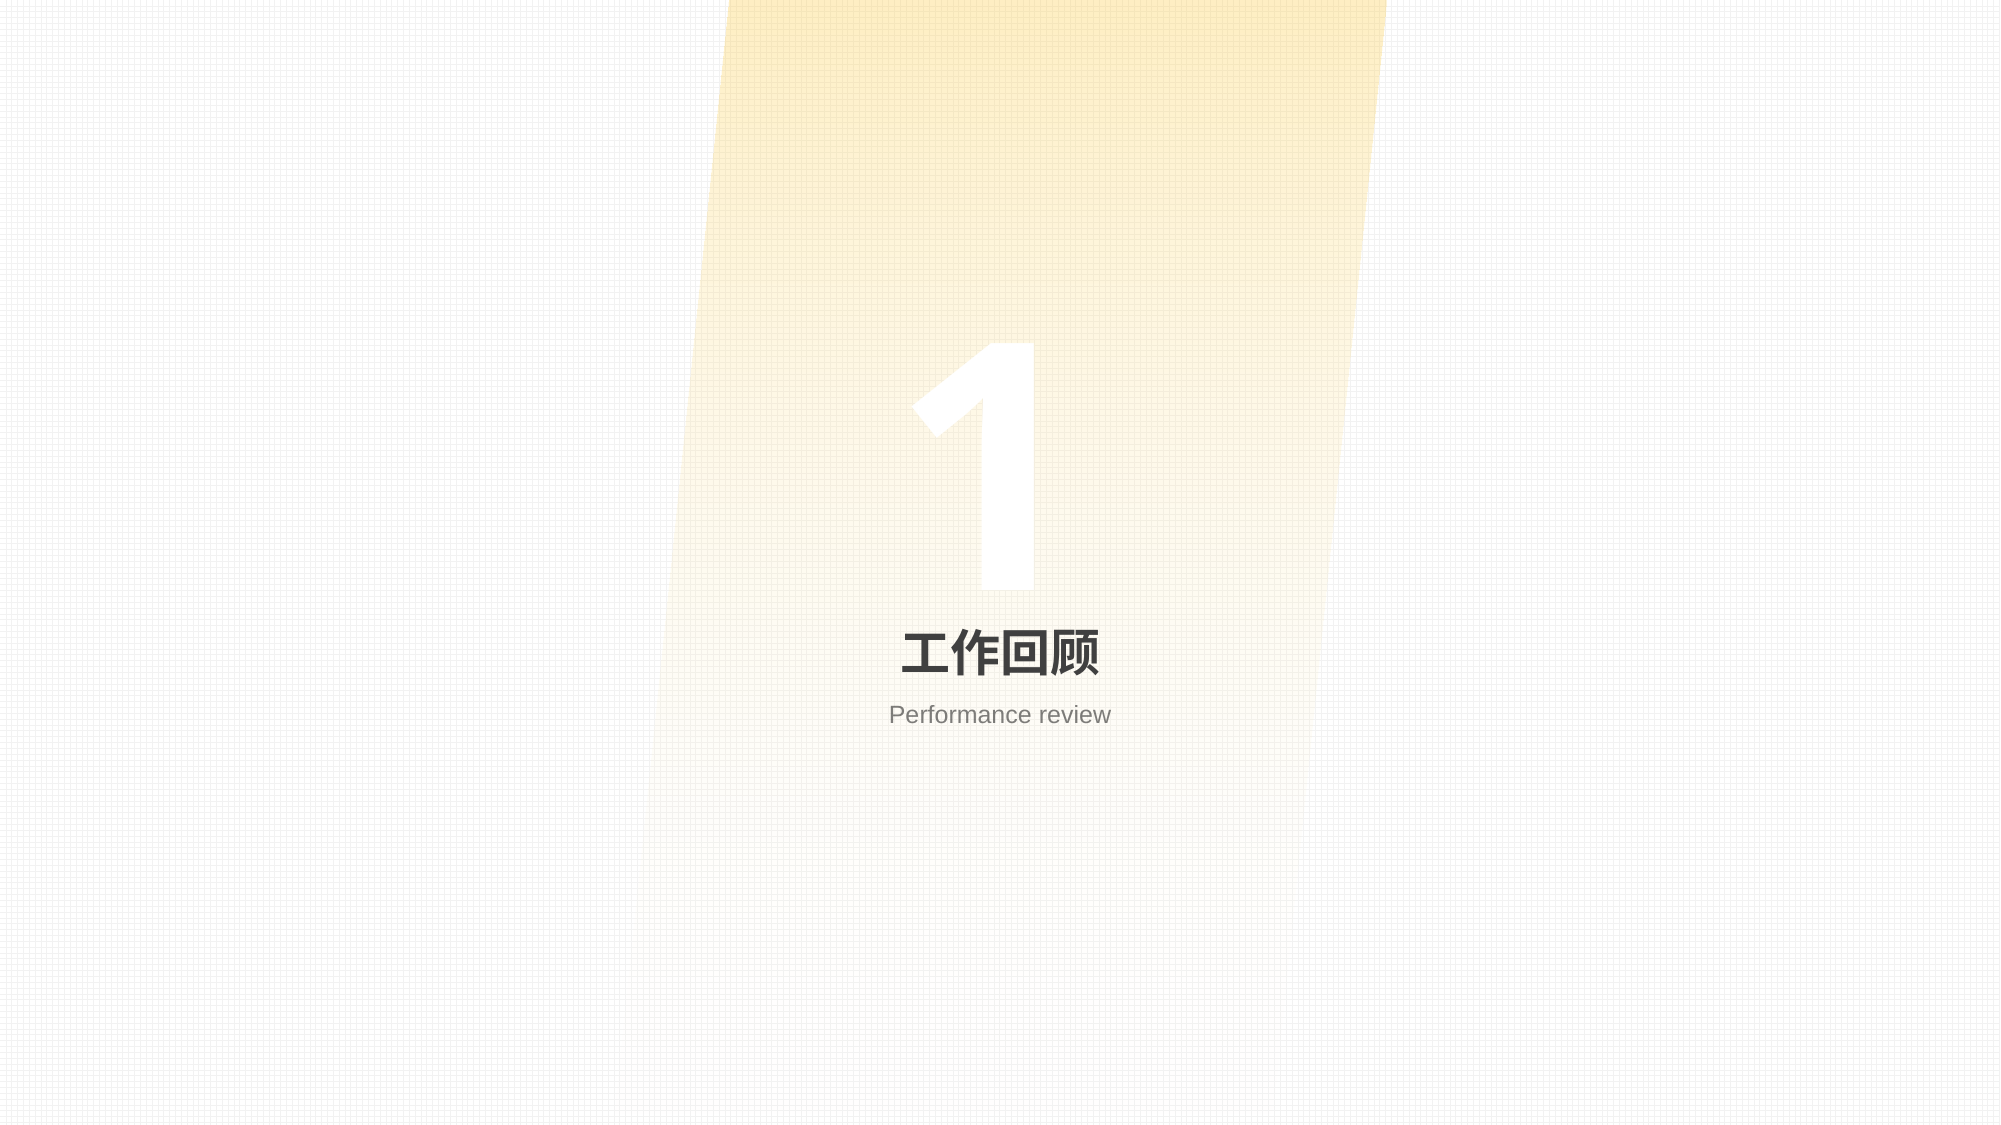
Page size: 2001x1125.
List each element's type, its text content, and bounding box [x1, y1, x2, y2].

list Performance review [873, 691, 1128, 738]
list 工作回顾 [884, 614, 1117, 690]
list 1 [877, 236, 1123, 671]
